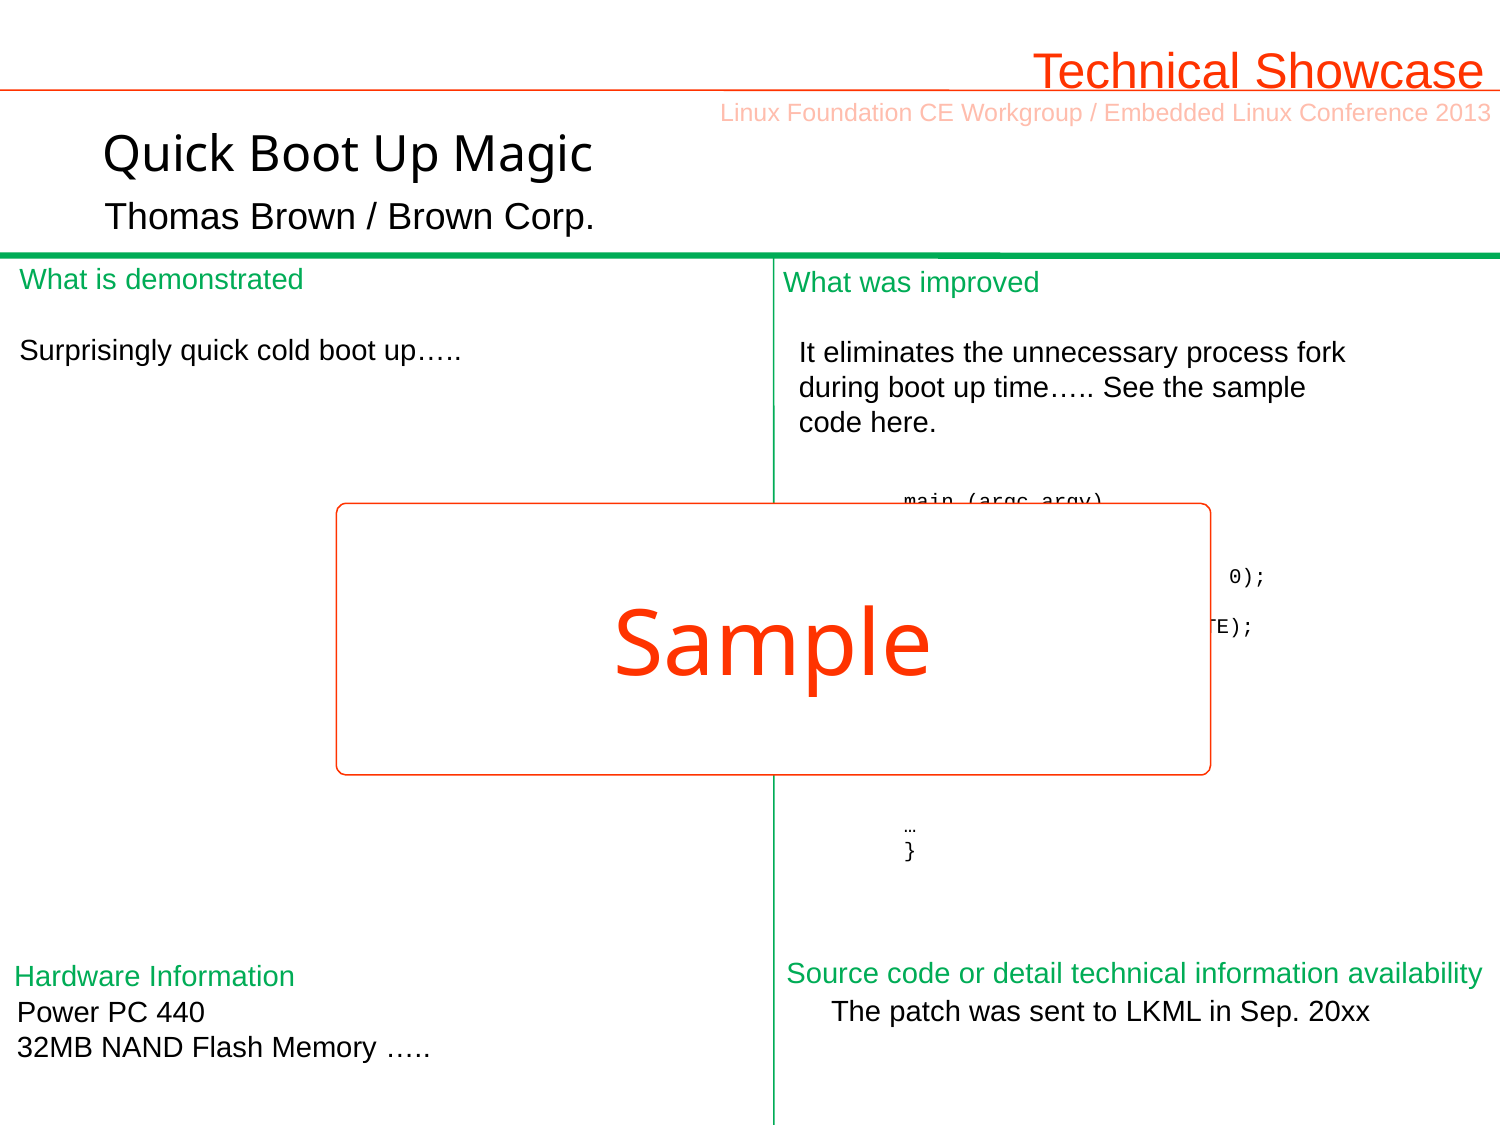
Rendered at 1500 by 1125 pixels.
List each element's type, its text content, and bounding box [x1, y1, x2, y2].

text_box Quick Boot Up Magic [87, 113, 692, 189]
text_box Surprisingly quick cold boot up….. [4, 323, 478, 374]
text_box Power PC 440 32MB NAND Flash Memory ….. [2, 985, 446, 1071]
text_box The patch was sent to LKML in Sep. 20xx [816, 984, 1386, 1036]
text_box Thomas Brown / Brown Corp. [89, 184, 610, 245]
text_box main (argc,argv)‏ { /* Here is an example */ process_a (_INTQUICK, 0); process_foo (); kill_kernel (IMMEDIATE); /* It is bad way … kill_kernel (AFTER); */ … } [889, 479, 1282, 870]
text_box Sample [336, 503, 1211, 775]
text_box It eliminates the unnecessary process fork during boot up time….. See the sample code here. [784, 326, 1362, 447]
